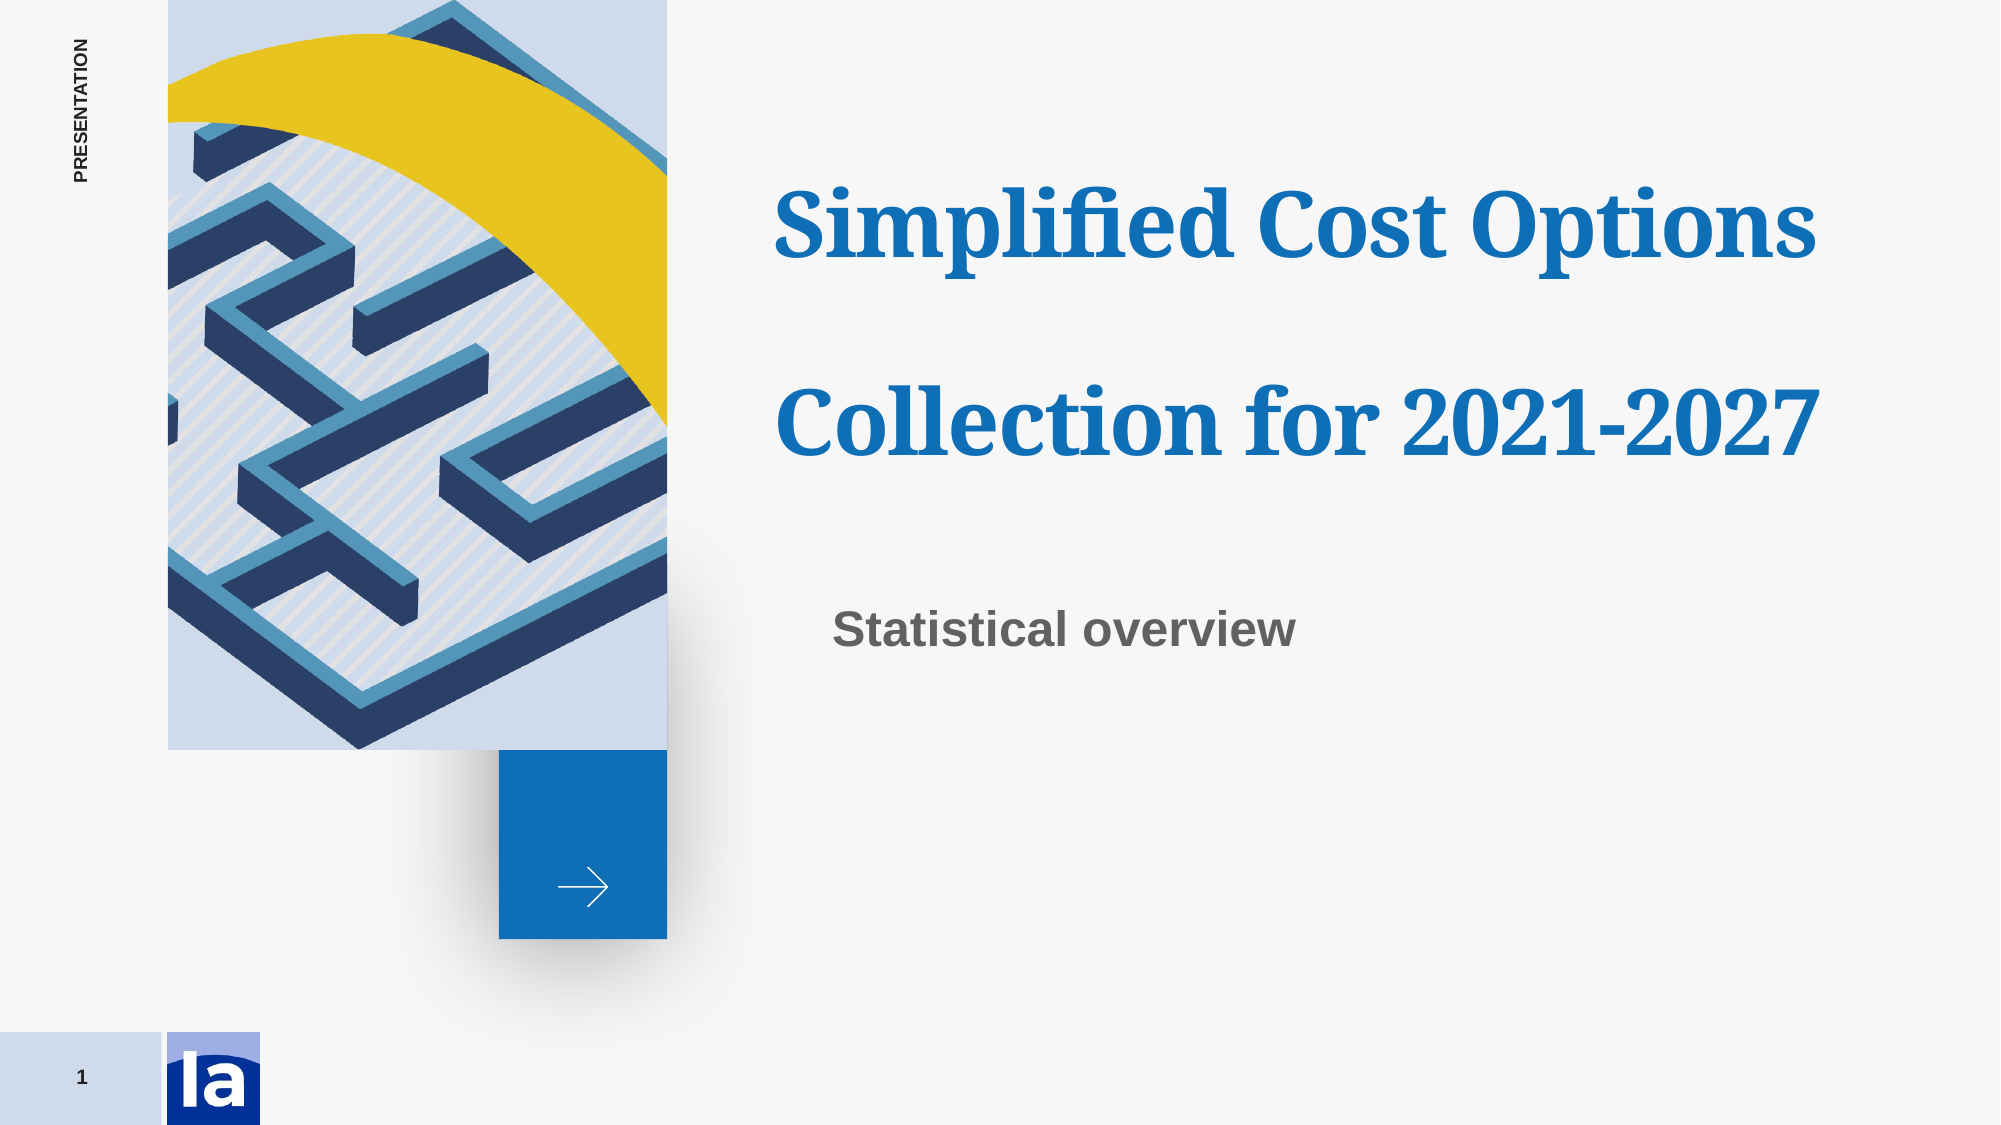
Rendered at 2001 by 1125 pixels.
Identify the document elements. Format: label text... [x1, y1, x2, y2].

picture [167, 0, 668, 750]
list Statistical overview [832, 590, 1815, 1022]
list Simplified Cost Options Collection for 2021-2027 [773, 178, 1934, 531]
picture [167, 1032, 260, 1125]
